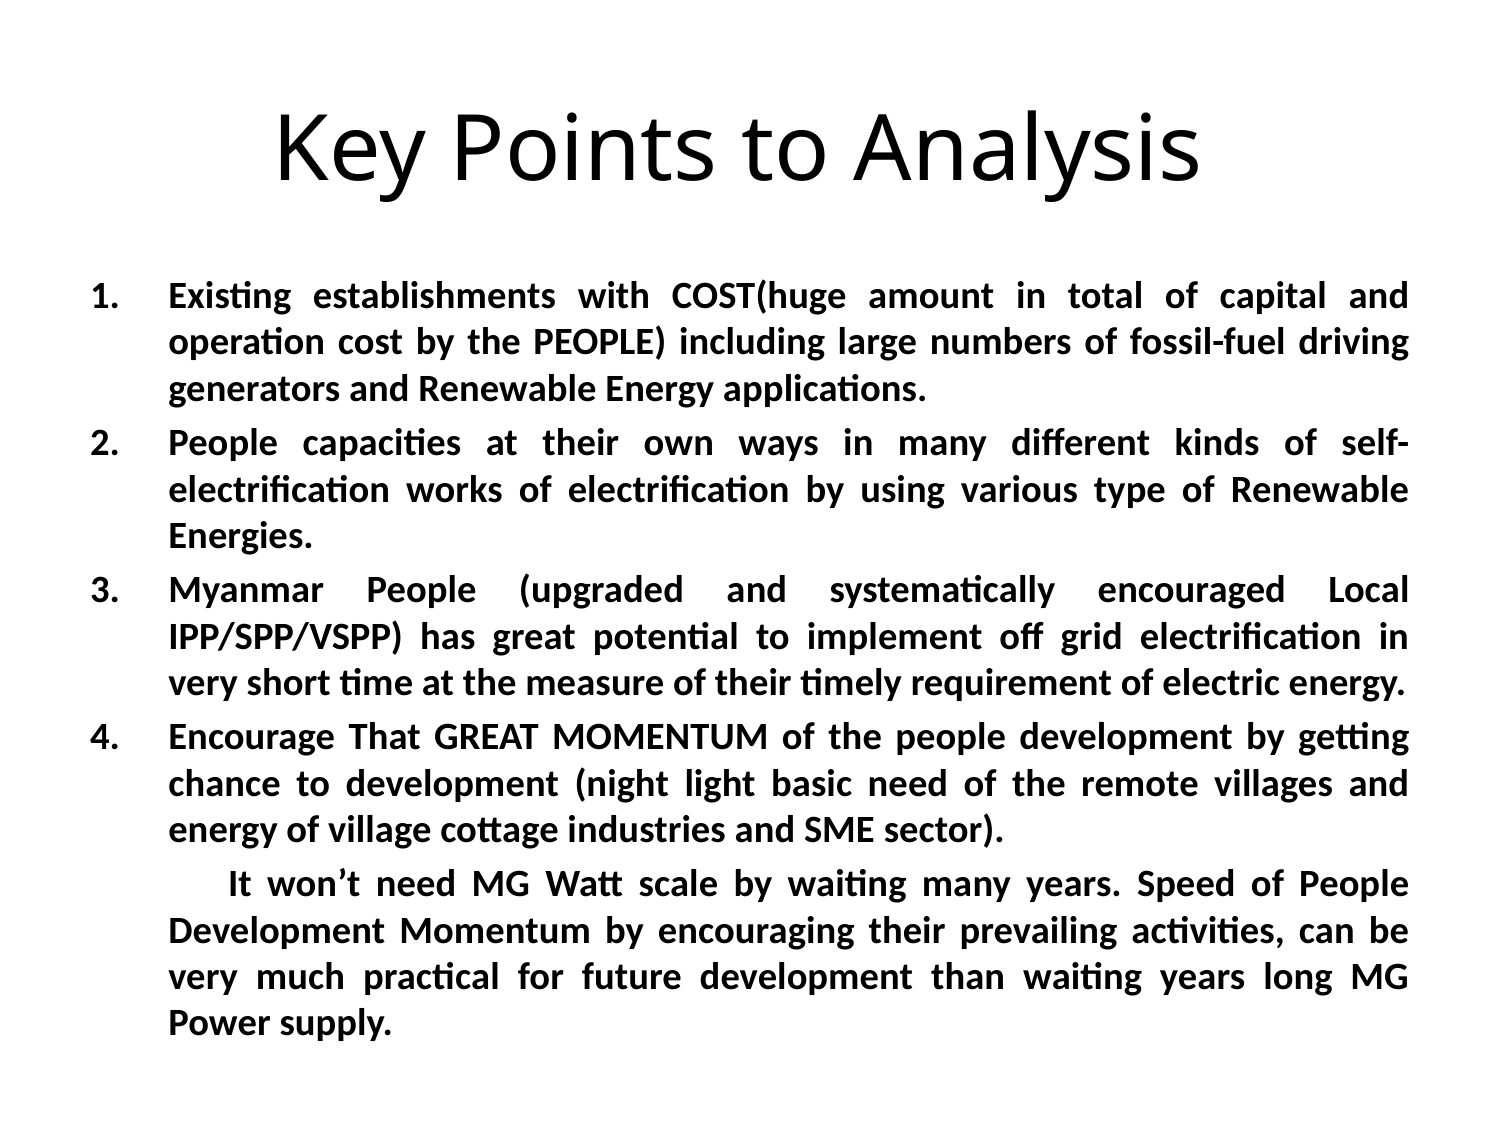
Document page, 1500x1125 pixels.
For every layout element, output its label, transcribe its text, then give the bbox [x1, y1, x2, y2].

list Existing establishments with COST(huge amount in total of capital and operation cost by the PEOPLE) including large numbers of fossil-fuel driving generators and Renewable Energy applications. People capacities at their own ways in many different kinds of self-electrification works of electrification by using various type of Renewable Energies. Myanmar People (upgraded and systematically encouraged Local IPP/SPP/VSPP) has great potential to implement off grid electrification in very short time at the measure of their timely requirement of electric energy. Encourage That GREAT MOMENTUM of the people development by getting chance to development (night light basic need of the remote villages and energy of village cottage industries and SME sector). It won’t need MG Watt scale by waiting many years. Speed of People Development Momentum by encouraging their prevailing activities, can be very much practical for future development than waiting years long MG Power supply. [75, 262, 1425, 1100]
title Key Points to Analysis [75, 50, 1425, 238]
